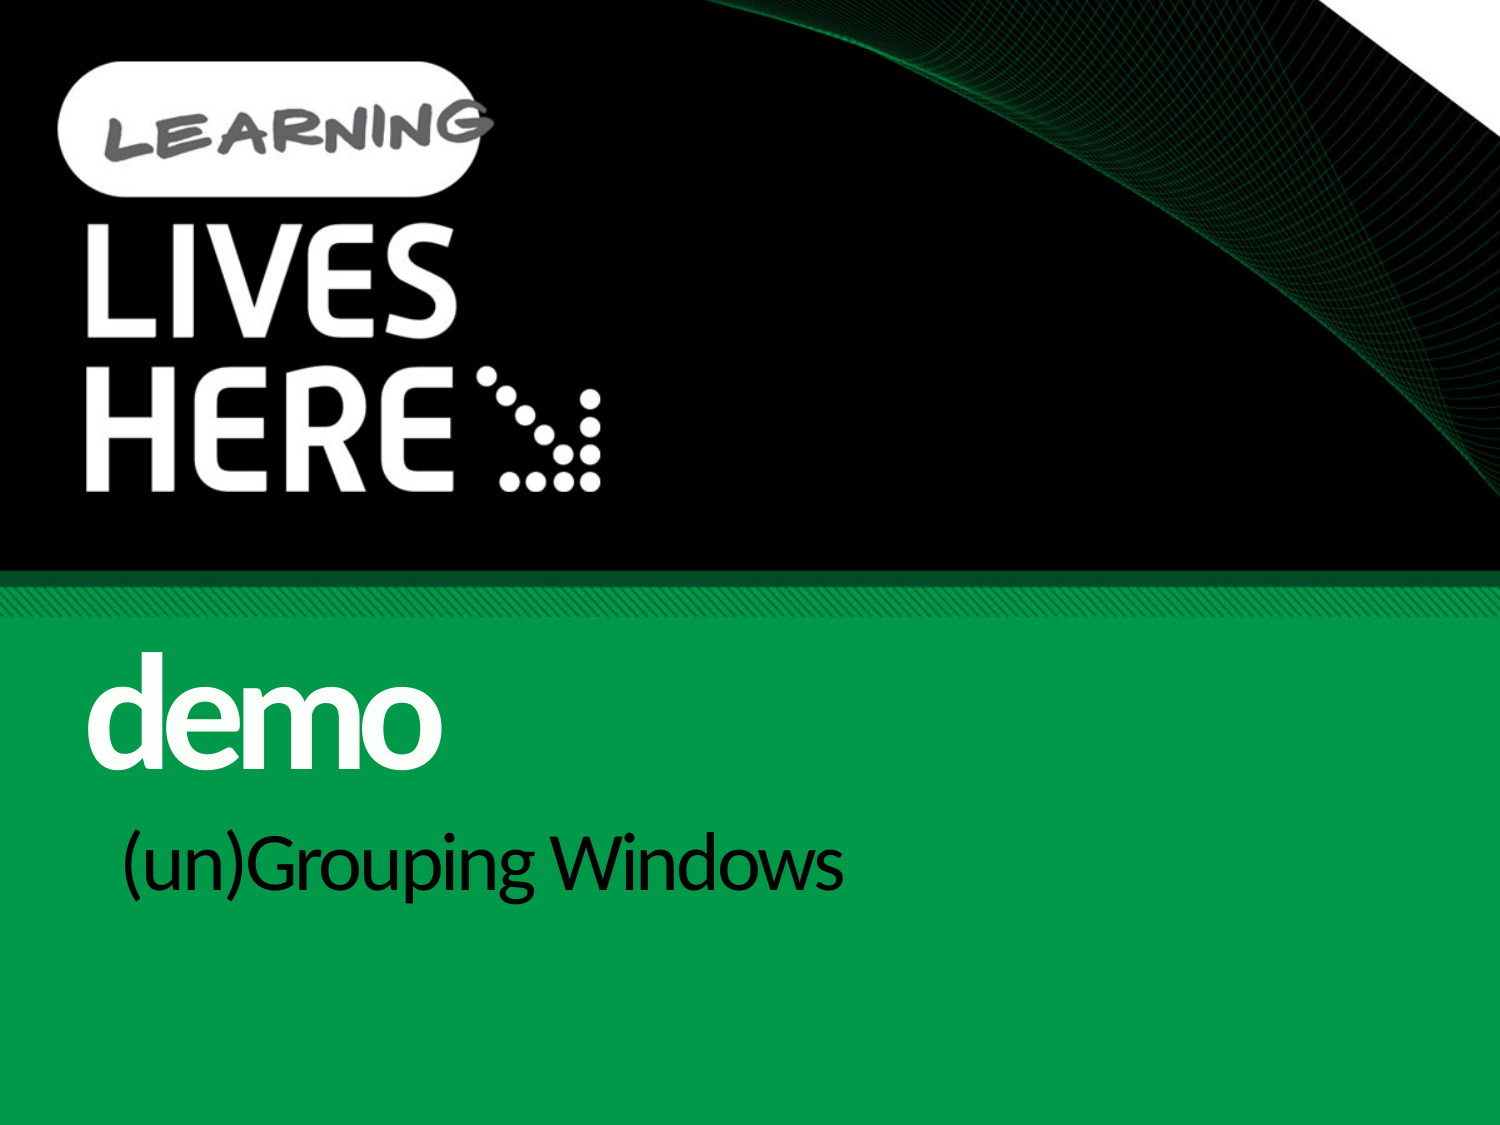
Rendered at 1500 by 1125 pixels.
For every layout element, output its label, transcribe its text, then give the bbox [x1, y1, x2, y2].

list demo [83, 625, 1344, 800]
picture [0, 0, 1500, 1125]
title (un)Grouping Windows [119, 818, 1375, 943]
